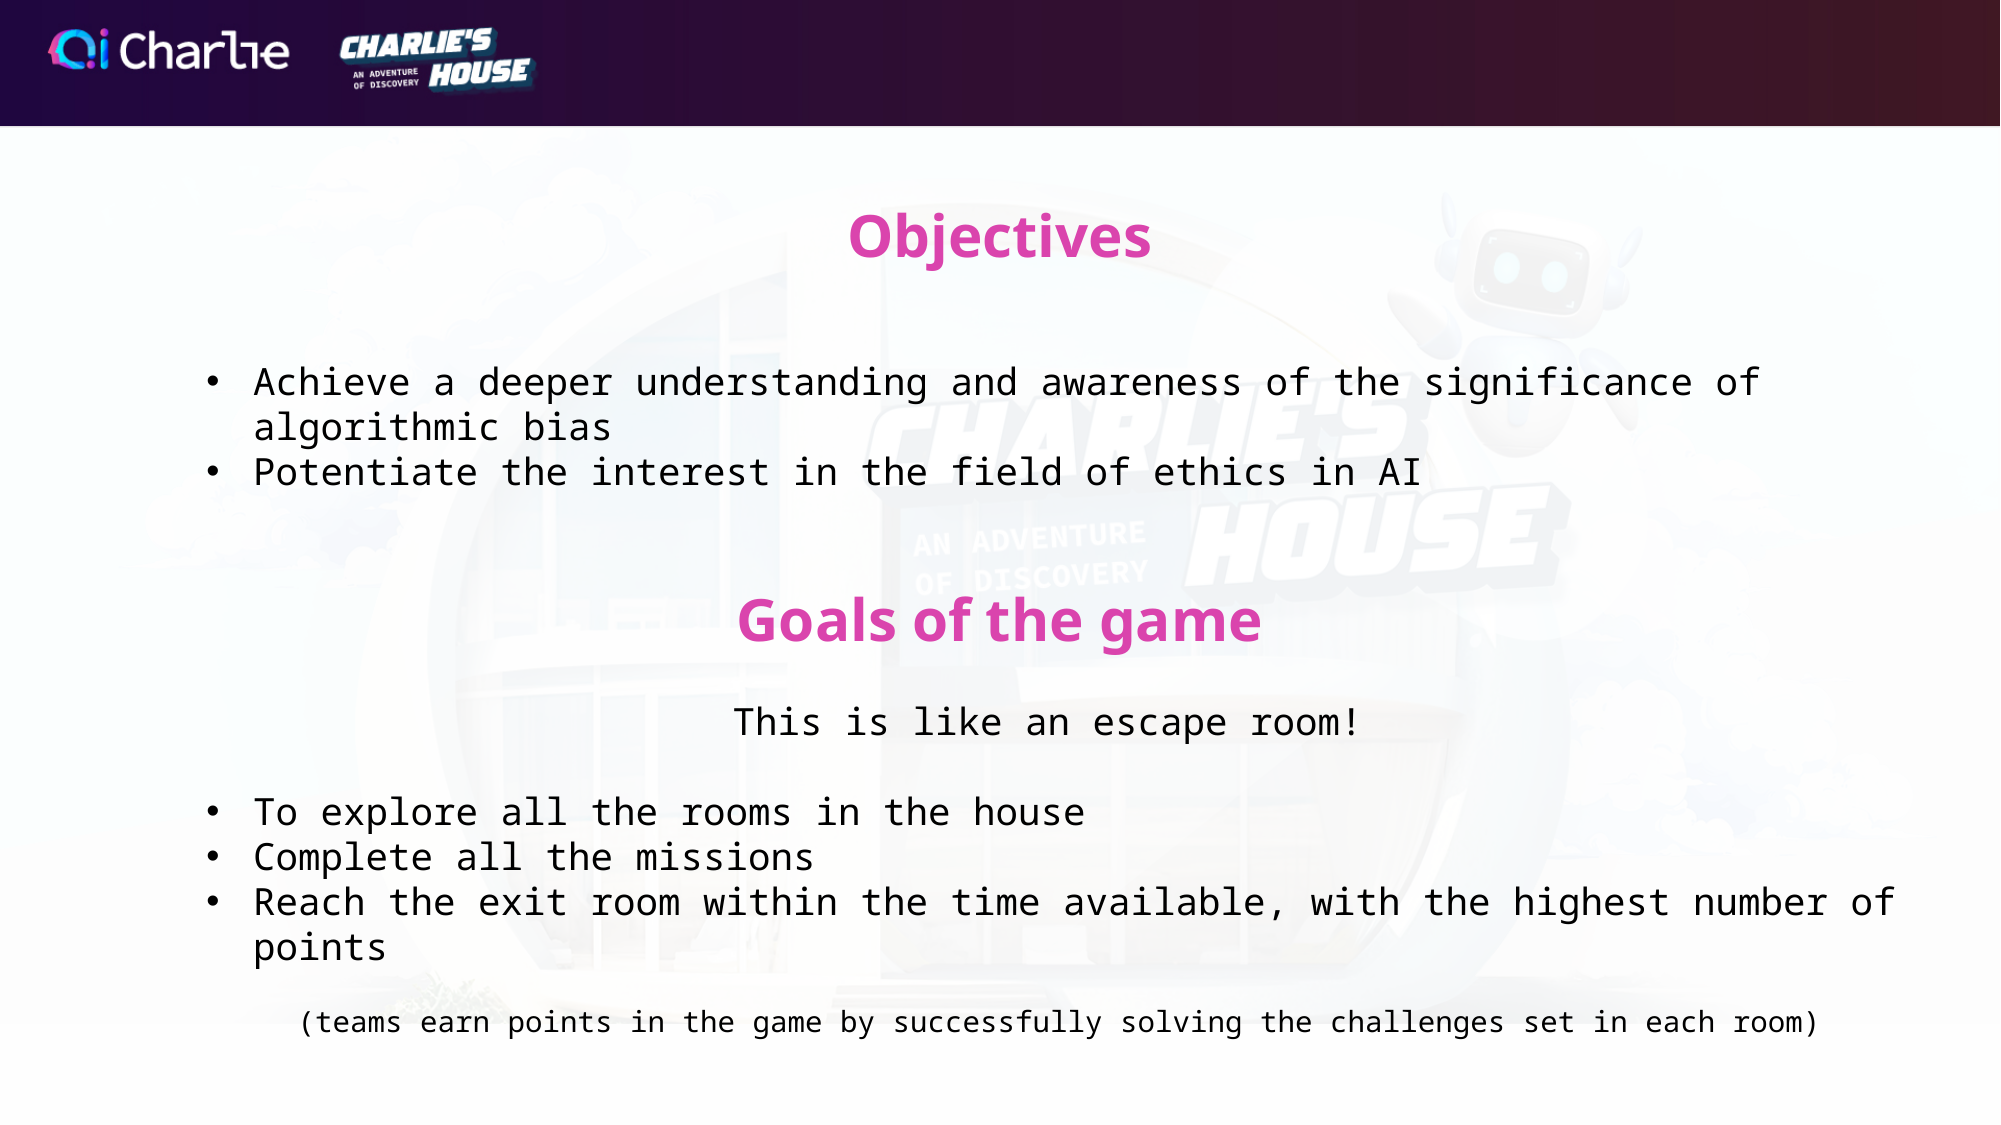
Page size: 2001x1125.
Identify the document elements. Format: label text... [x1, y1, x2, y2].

text_box Objectives [0, 192, 2000, 277]
picture [0, 0, 2000, 128]
text_box Achieve a deeper understanding and awareness of the significance of algorithmic bias Potentiate the interest in the field of ethics in AI Goals of the game This is like an escape room! To explore all the rooms in the house Complete all the missions Reach the exit room within the time available, with the highest number of points (teams earn points in the game by successfully solving the challenges set in each room) [73, 305, 1926, 1046]
